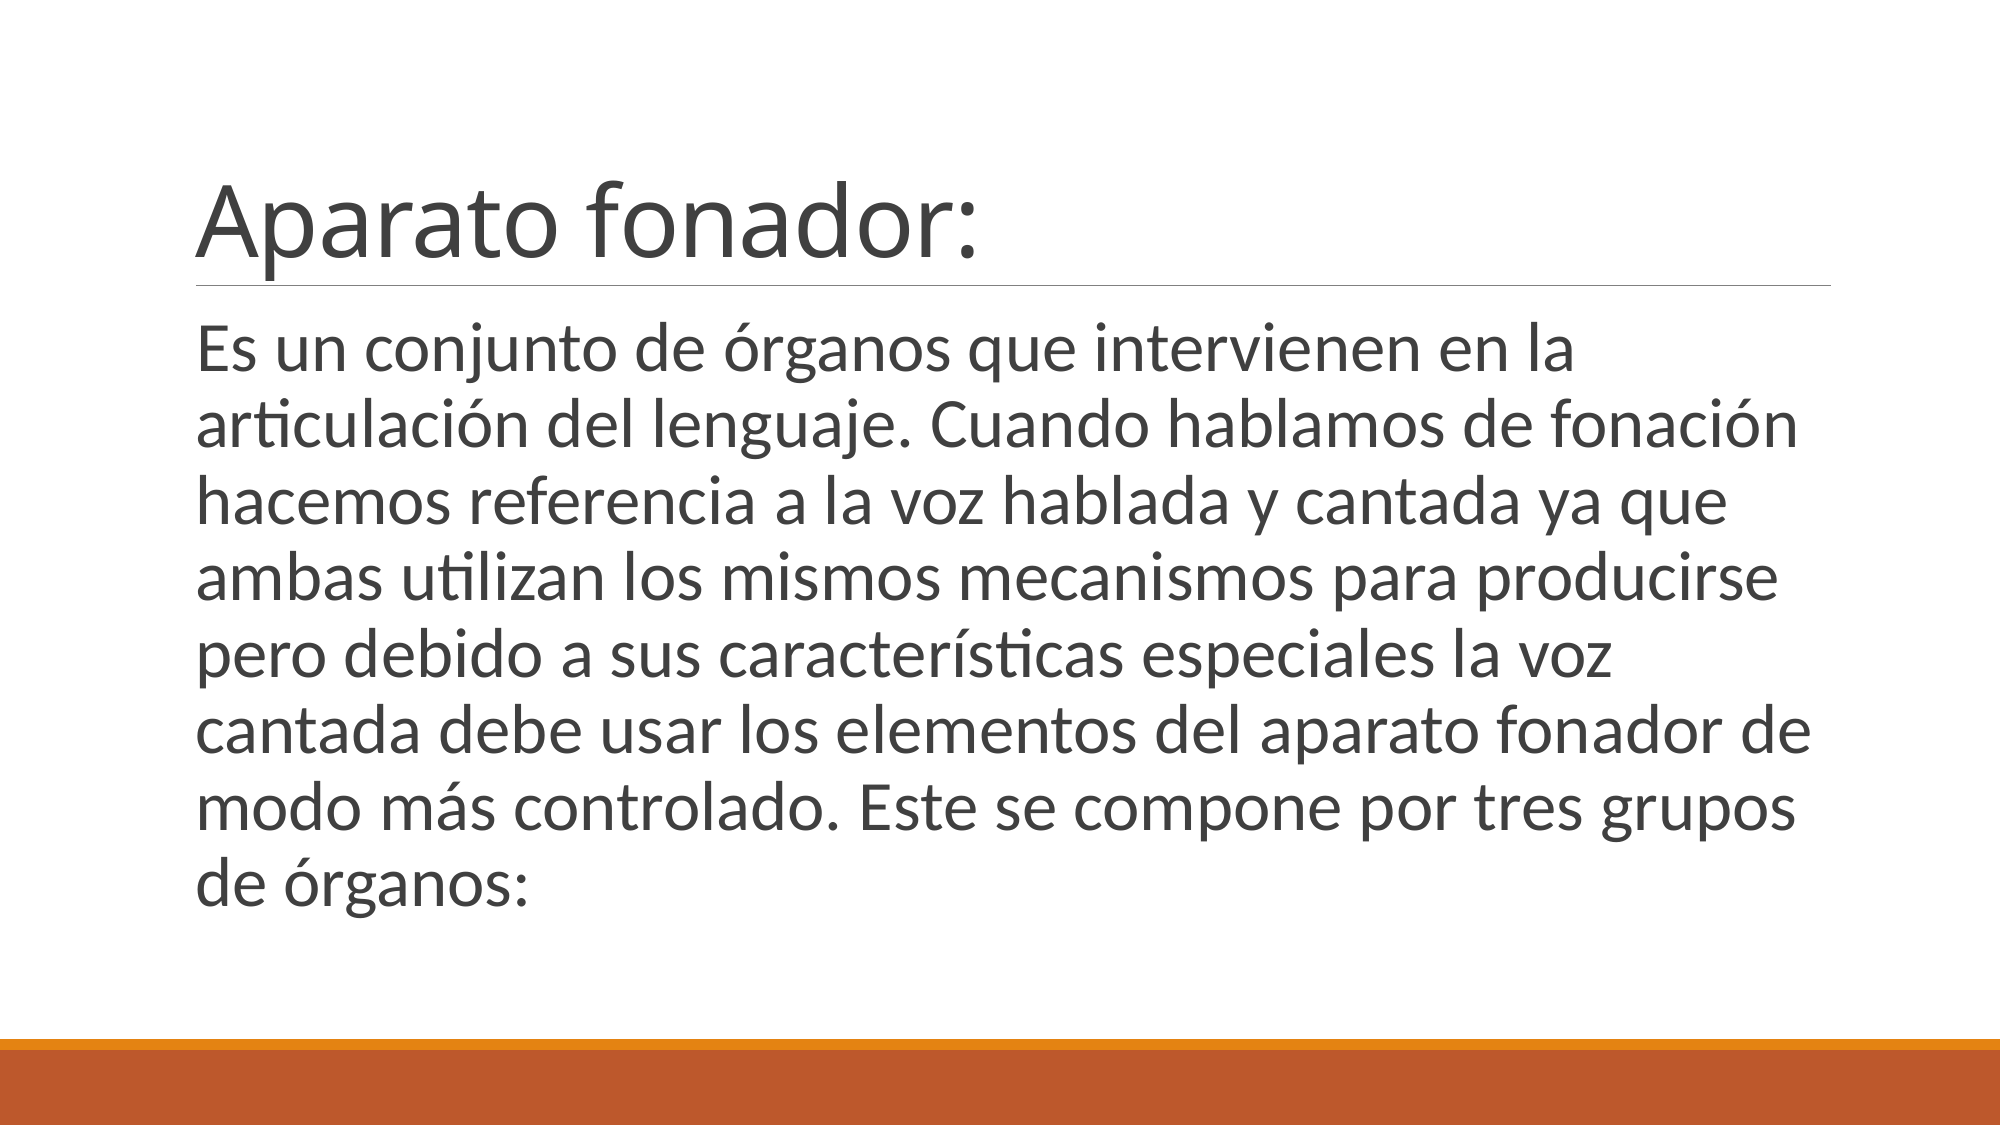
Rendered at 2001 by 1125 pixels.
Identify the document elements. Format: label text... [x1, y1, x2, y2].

list Es un conjunto de órganos que intervienen en la articulación del lenguaje. Cuando hablamos de fonación hacemos referencia a la voz hablada y cantada ya que ambas utilizan los mismos mecanismos para producirse pero debido a sus características especiales la voz cantada debe usar los elementos del aparato fonador de modo más controlado. Este se compone por tres grupos de órganos: [180, 302, 1830, 963]
title Aparato fonador: [180, 47, 1830, 285]
